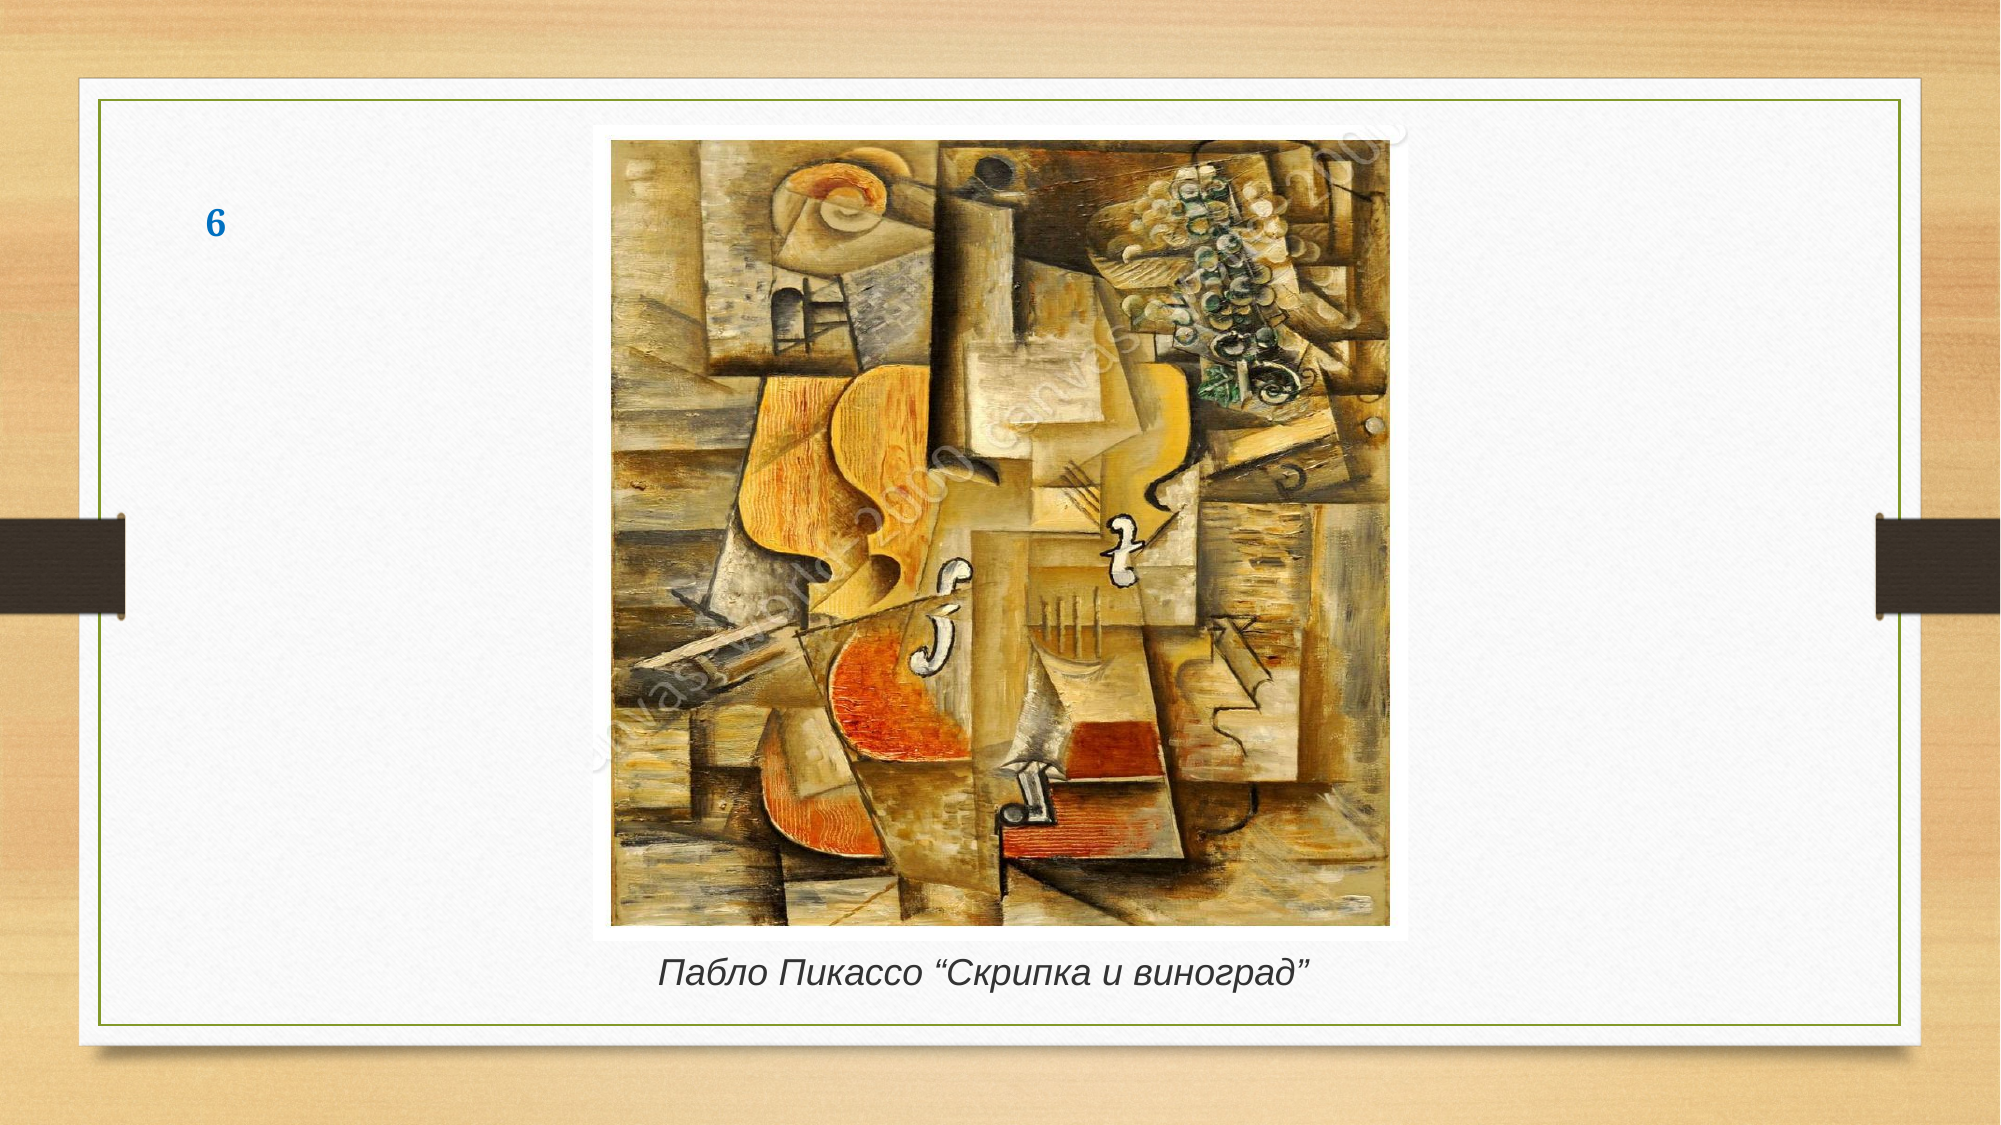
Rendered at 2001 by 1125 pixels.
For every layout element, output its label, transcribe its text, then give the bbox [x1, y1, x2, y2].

picture [0, 0, 2001, 1125]
text_box Пабло Пикассо “Скрипка и виноград” [643, 941, 1324, 1001]
text_box 6 [190, 191, 242, 252]
